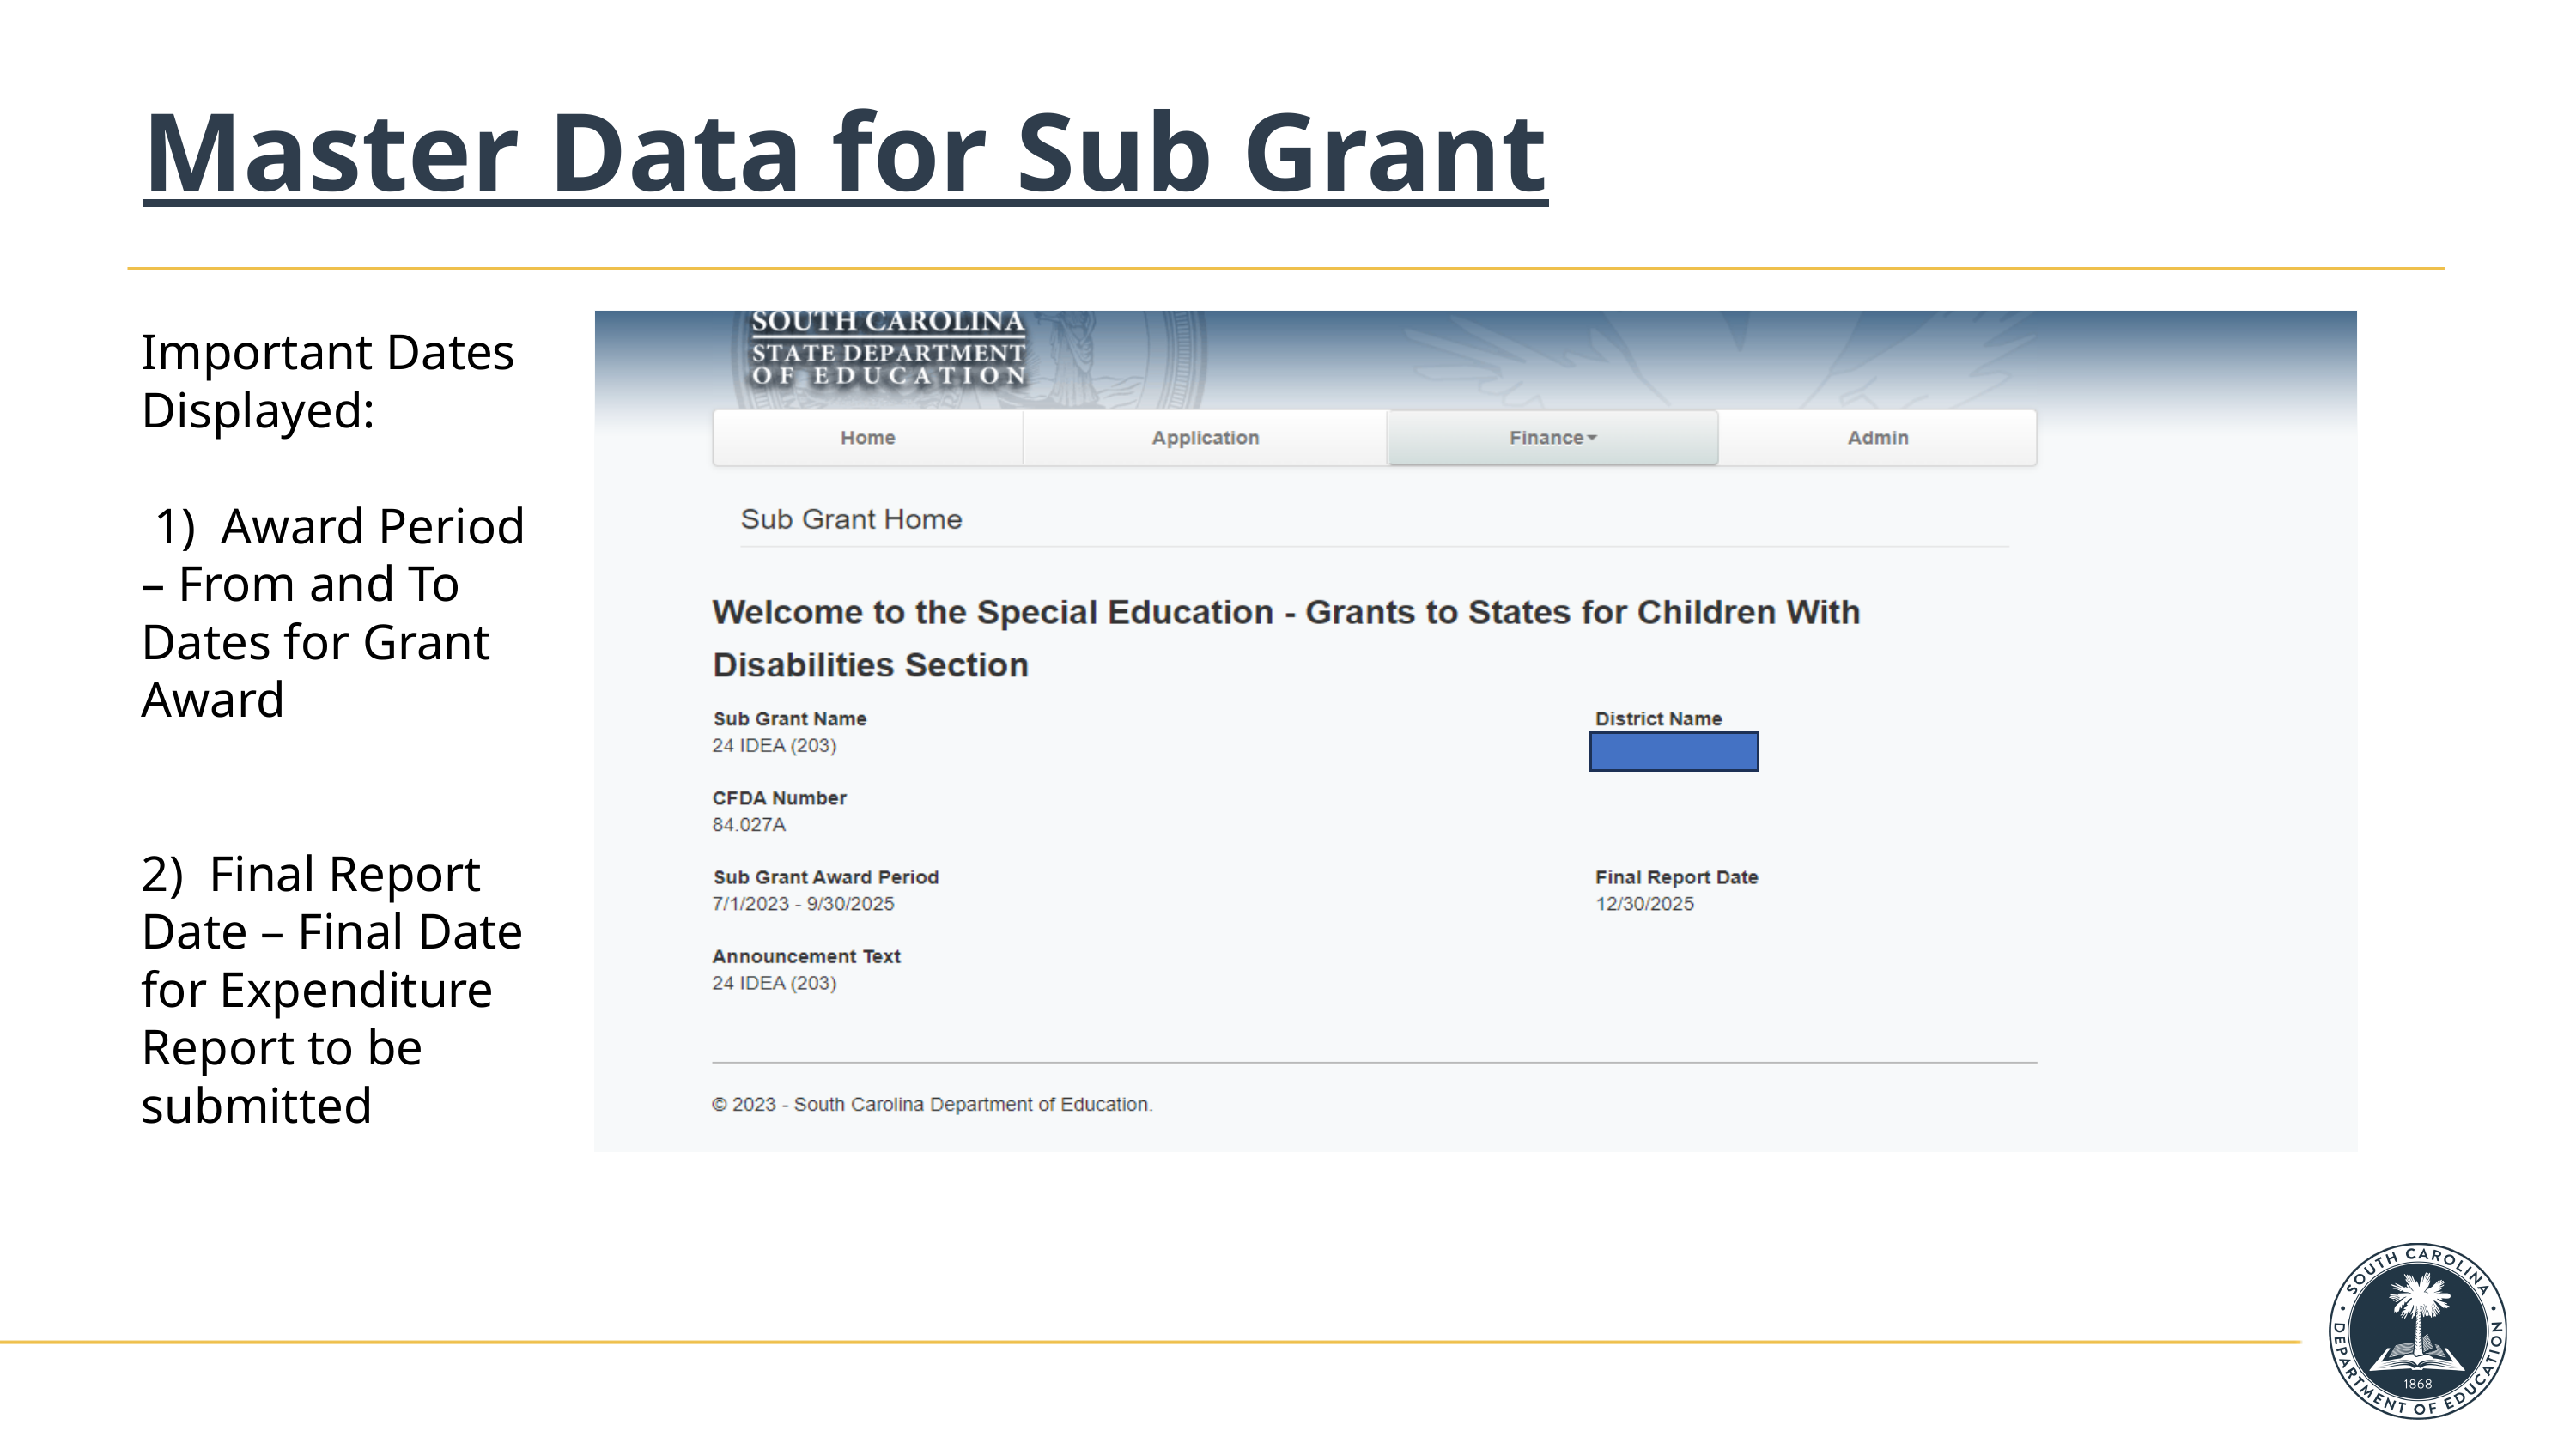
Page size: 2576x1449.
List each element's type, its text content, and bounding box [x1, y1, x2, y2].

text_box Important Dates Displayed: 1) Award Period – From and To Dates for Grant Award 2) Final Report Date – Final Date for Expenditure Report to be submitted [128, 315, 568, 1139]
title Master Data for Sub Grant [129, 76, 2447, 232]
picture [2329, 1243, 2507, 1420]
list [593, 309, 2358, 1153]
